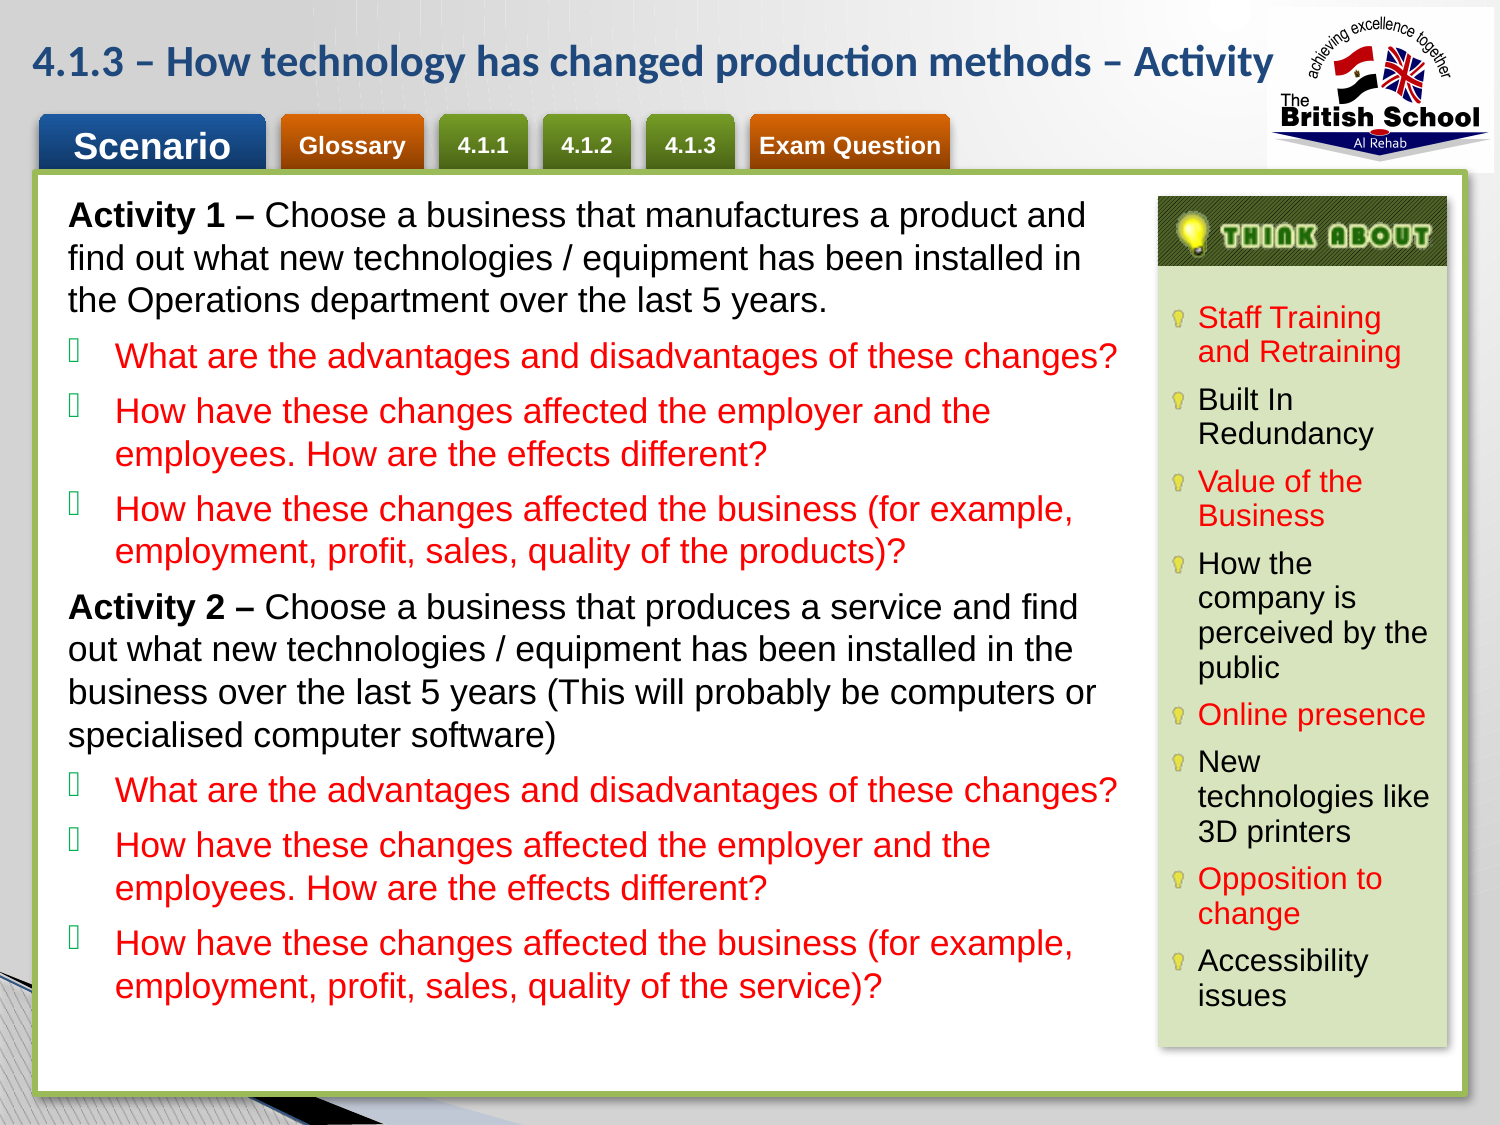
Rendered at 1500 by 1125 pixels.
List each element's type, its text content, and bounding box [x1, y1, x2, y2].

title 4.1.3 – How technology has changed production methods – Activity [17, 7, 1294, 110]
picture [1168, 470, 1188, 493]
picture [1168, 949, 1188, 972]
table_header [1158, 196, 1447, 266]
picture [1168, 703, 1188, 726]
picture [281, 1114, 303, 1125]
picture [1168, 388, 1188, 411]
picture [1168, 867, 1188, 890]
picture [1168, 306, 1188, 329]
picture [1168, 750, 1188, 773]
picture [1168, 552, 1188, 575]
table_cell Staff Training and Retraining Built In Redundancy Value of the Business How the company is perceived by the public Online presence New technologies like 3D printers Opposition to change Accessibility issues [1158, 266, 1447, 1047]
text_box Activity 1 – Choose a business that manufactures a product and find out what new technologies / equipment has been installed in the Operations department over the last 5 years. What are the advantages and disadvantages of these changes? How have these changes affected the employer and the employees. How are the effects different? How have these changes affected the business (for example, employment, profit, sales, quality of the products)? Activity 2 – Choose a business that produces a service and find out what new technologies / equipment has been installed in the business over the last 5 years (This will probably be computers or specialised computer software) What are the advantages and disadvantages of these changes? How have these changes affected the employer and the employees. How are the effects different? How have these changes affected the business (for example, employment, profit, sales, quality of the service)? [53, 184, 1146, 1013]
picture [1174, 207, 1436, 263]
picture [1267, 7, 1495, 173]
